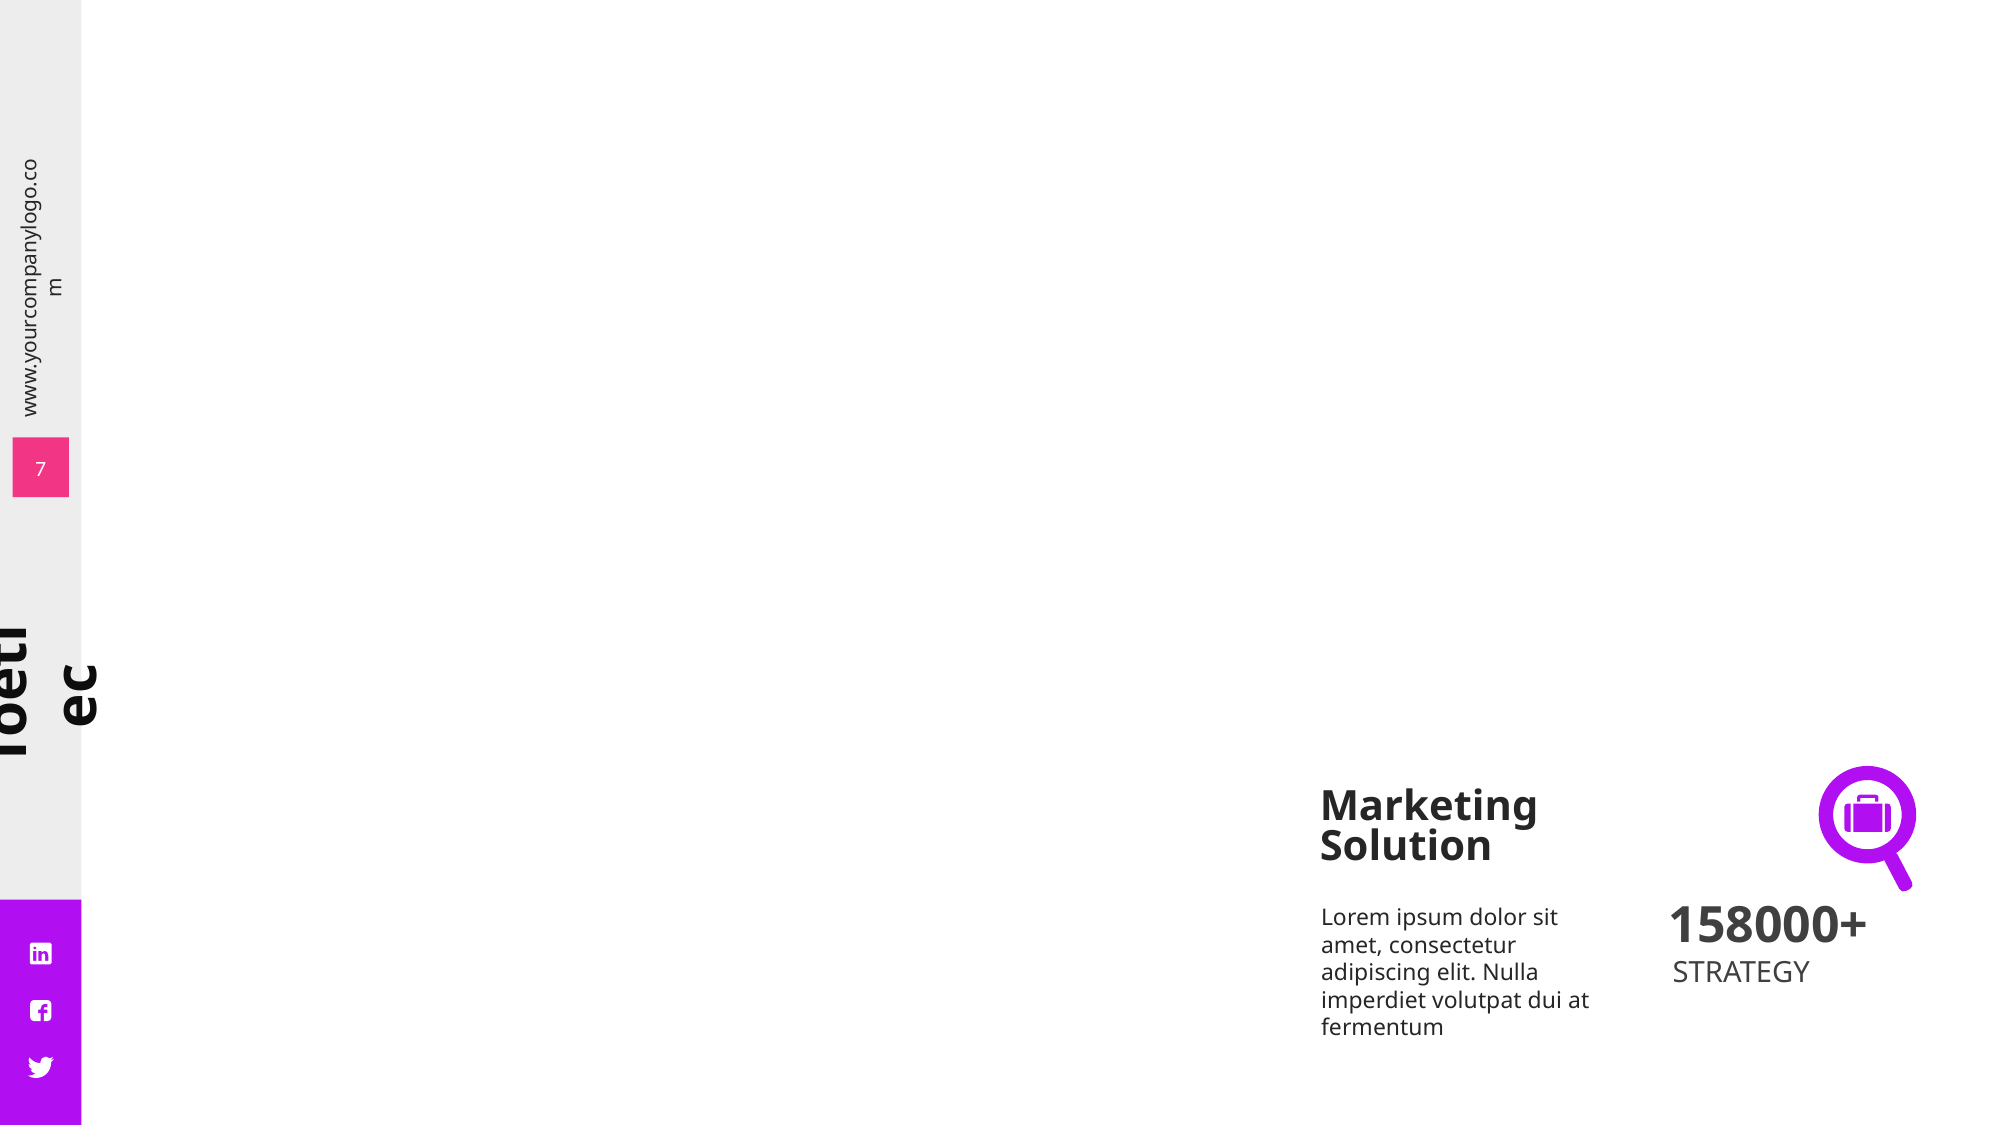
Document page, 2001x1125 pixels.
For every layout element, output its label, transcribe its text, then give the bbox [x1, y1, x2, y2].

picture [81, 0, 2000, 1125]
slide_number 7 [12, 437, 69, 498]
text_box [1818, 765, 1917, 892]
